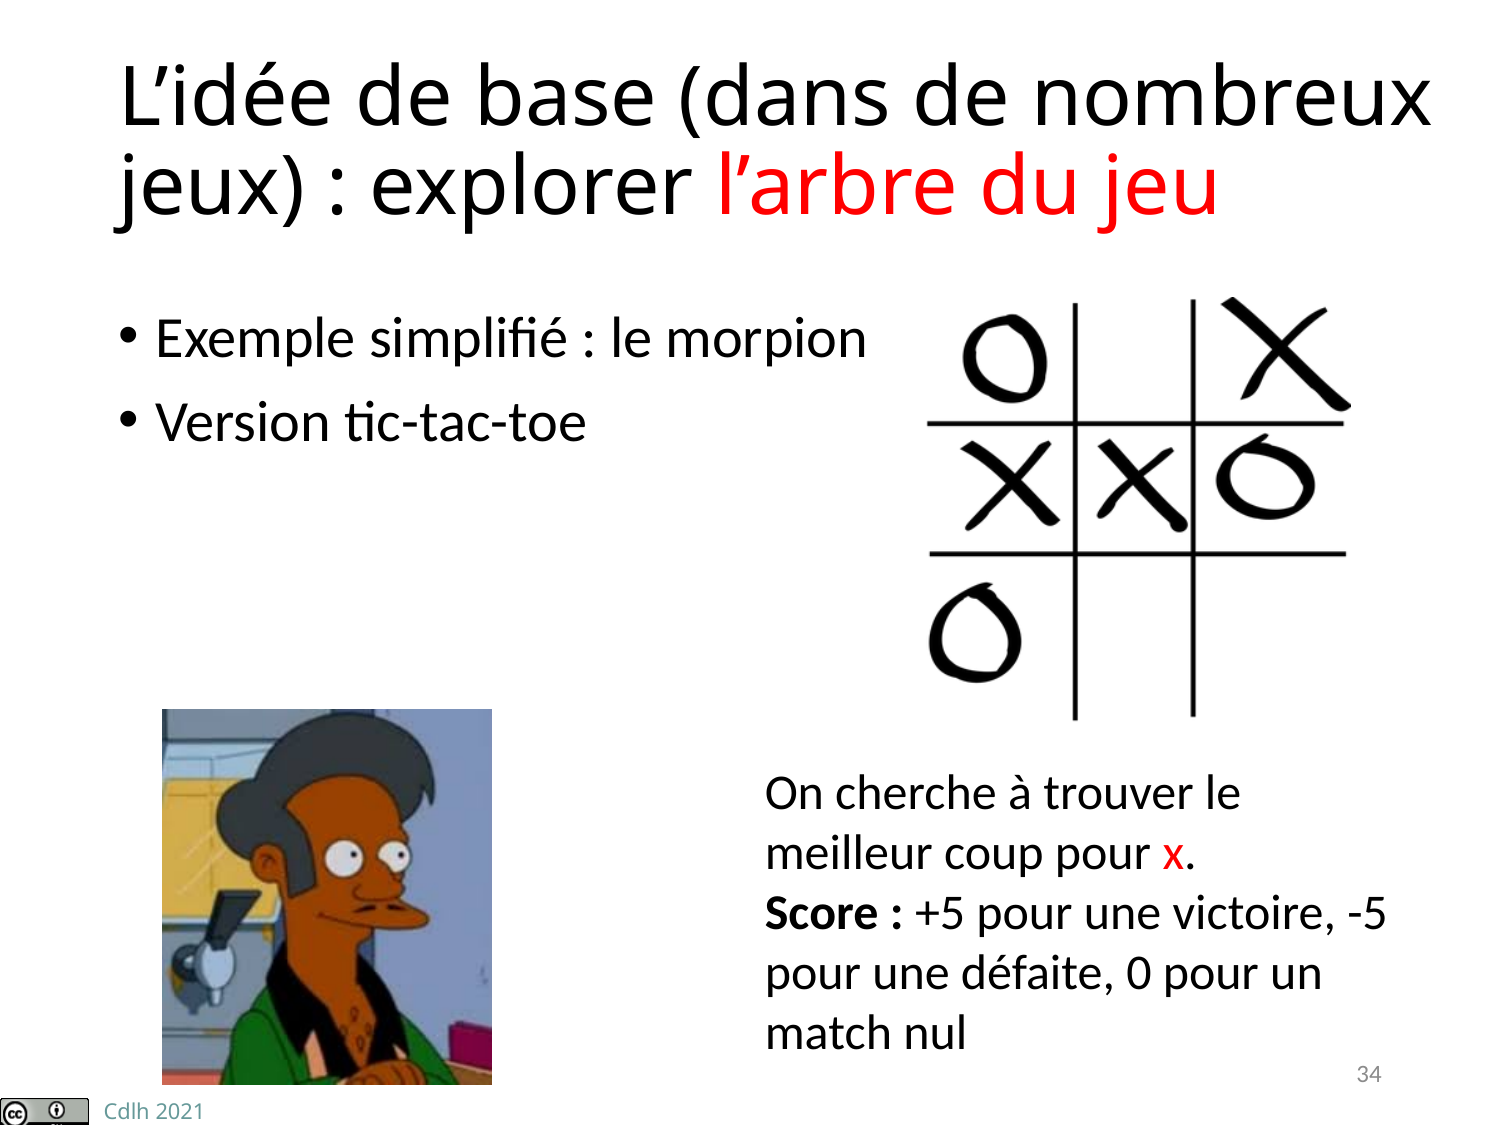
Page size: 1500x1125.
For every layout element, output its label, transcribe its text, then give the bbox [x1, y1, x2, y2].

picture [162, 709, 492, 1085]
list Exemple simplifié : le morpion Version tic-tac-toe [103, 299, 1397, 1014]
picture [0, 1098, 89, 1125]
title L’idée de base (dans de nombreux jeux) : explorer l’arbre du jeu [103, 34, 1451, 252]
slide_number 34 [1059, 1042, 1397, 1103]
picture [925, 297, 1351, 723]
text_box On cherche à trouver le meilleur coup pour x. Score : +5 pour une victoire, -5 pour une défaite, 0 pour un match nul [749, 752, 1417, 1068]
